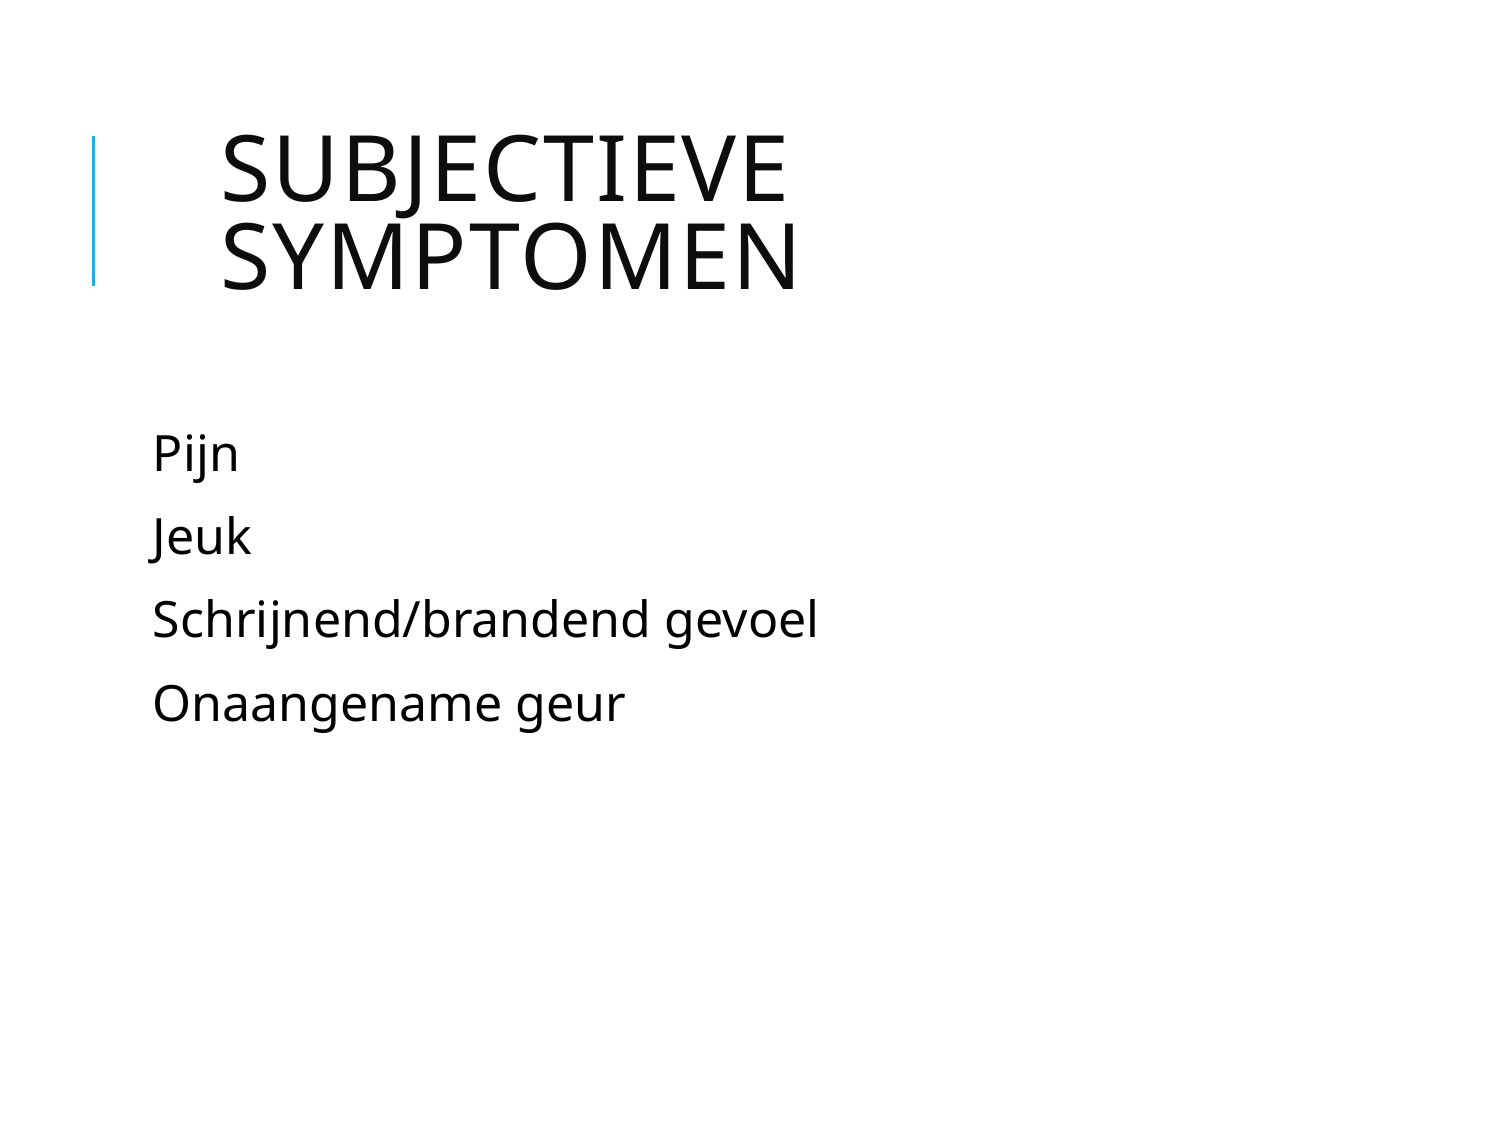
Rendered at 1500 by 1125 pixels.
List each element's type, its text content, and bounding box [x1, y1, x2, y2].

title Subjectieve symptomen [126, 96, 1322, 342]
list Pijn Jeuk Schrijnend/brandend gevoel Onaangename geur [95, 420, 1406, 913]
